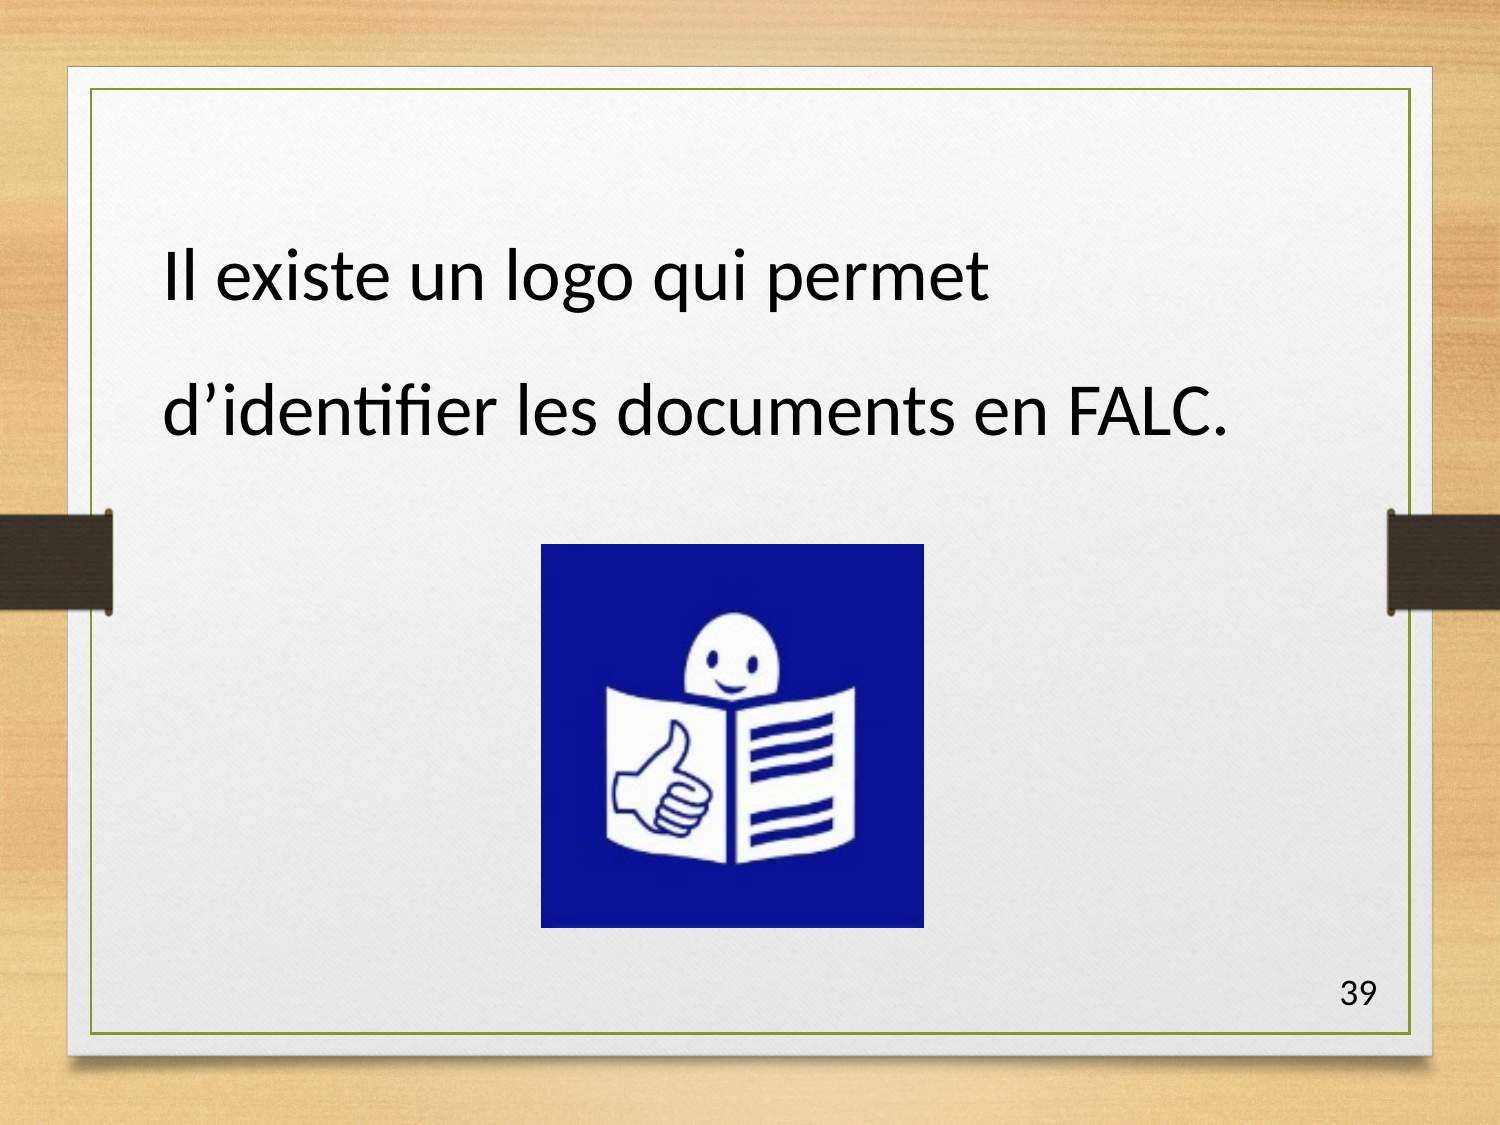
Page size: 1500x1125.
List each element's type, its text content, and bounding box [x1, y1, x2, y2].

list Il existe un logo qui permet d’identifier les documents en FALC. [147, 172, 1353, 475]
picture [0, 0, 1500, 1125]
text_box 39 [1324, 960, 1399, 1020]
